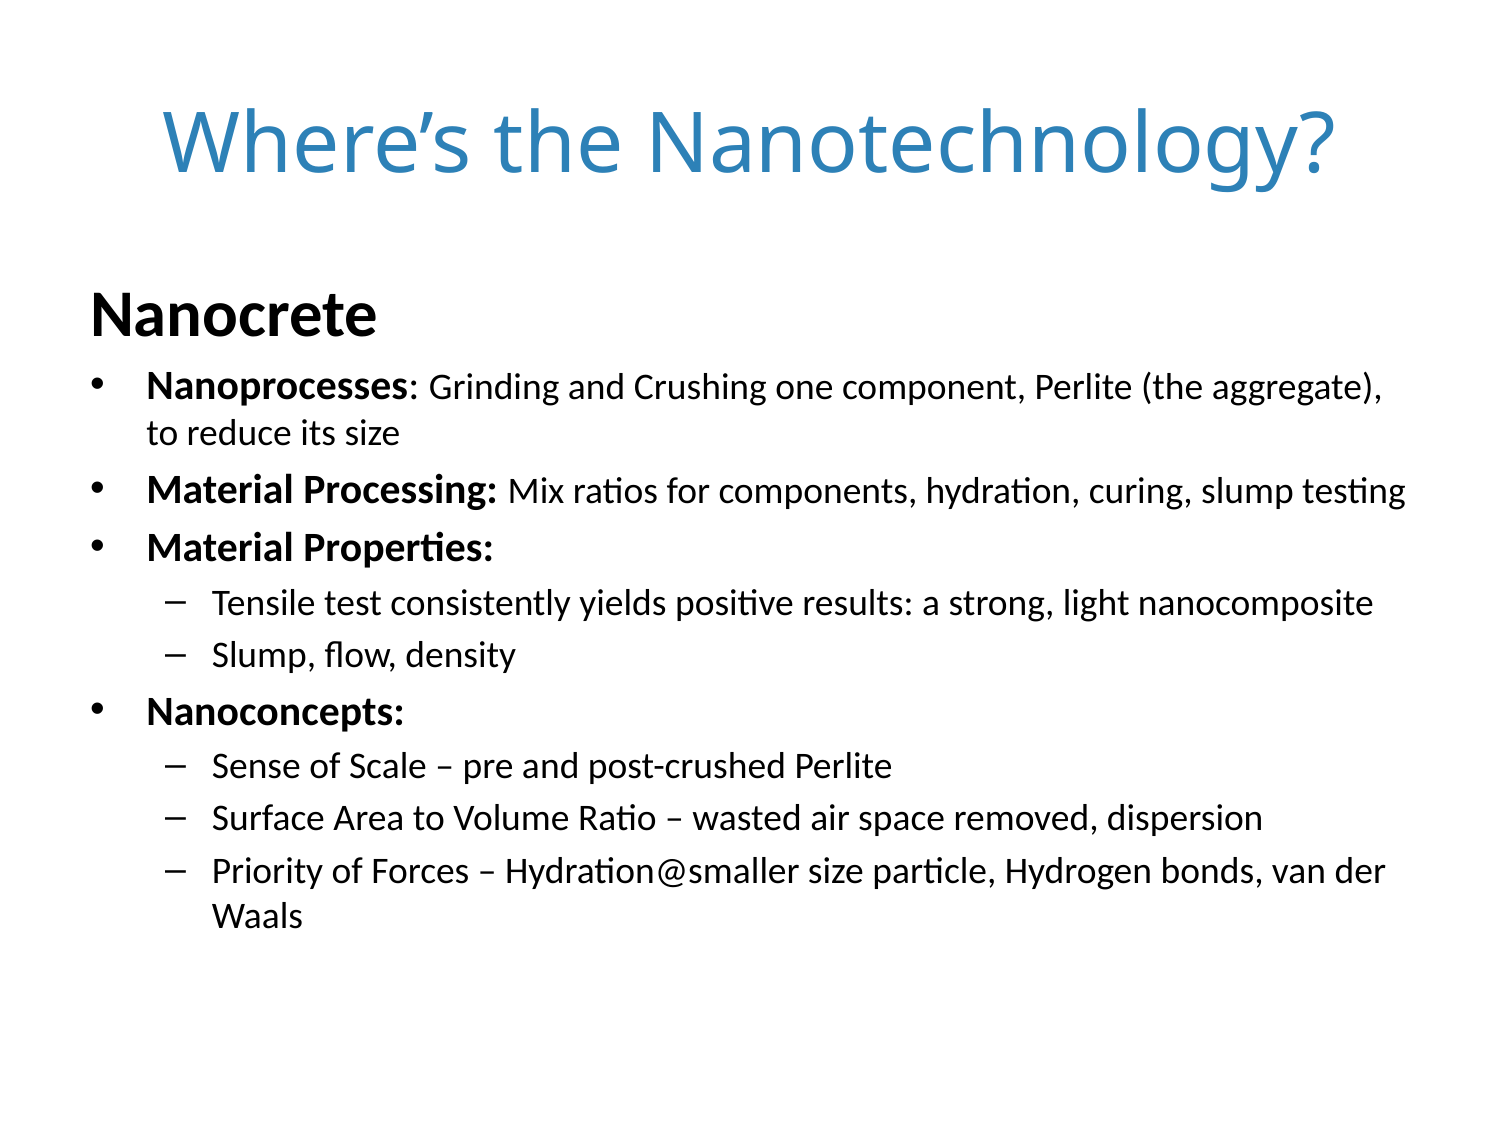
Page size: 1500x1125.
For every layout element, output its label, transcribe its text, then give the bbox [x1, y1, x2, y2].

title Where’s the Nanotechnology? [75, 45, 1425, 233]
list Nanocrete Nanoprocesses: Grinding and Crushing one component, Perlite (the aggregate), to reduce its size Material Processing: Mix ratios for components, hydration, curing, slump testing Material Properties: Tensile test consistently yields positive results: a strong, light nanocomposite Slump, flow, density Nanoconcepts: Sense of Scale – pre and post-crushed Perlite Surface Area to Volume Ratio – wasted air space removed, dispersion Priority of Forces – Hydration@smaller size particle, Hydrogen bonds, van der Waals [75, 262, 1425, 1005]
